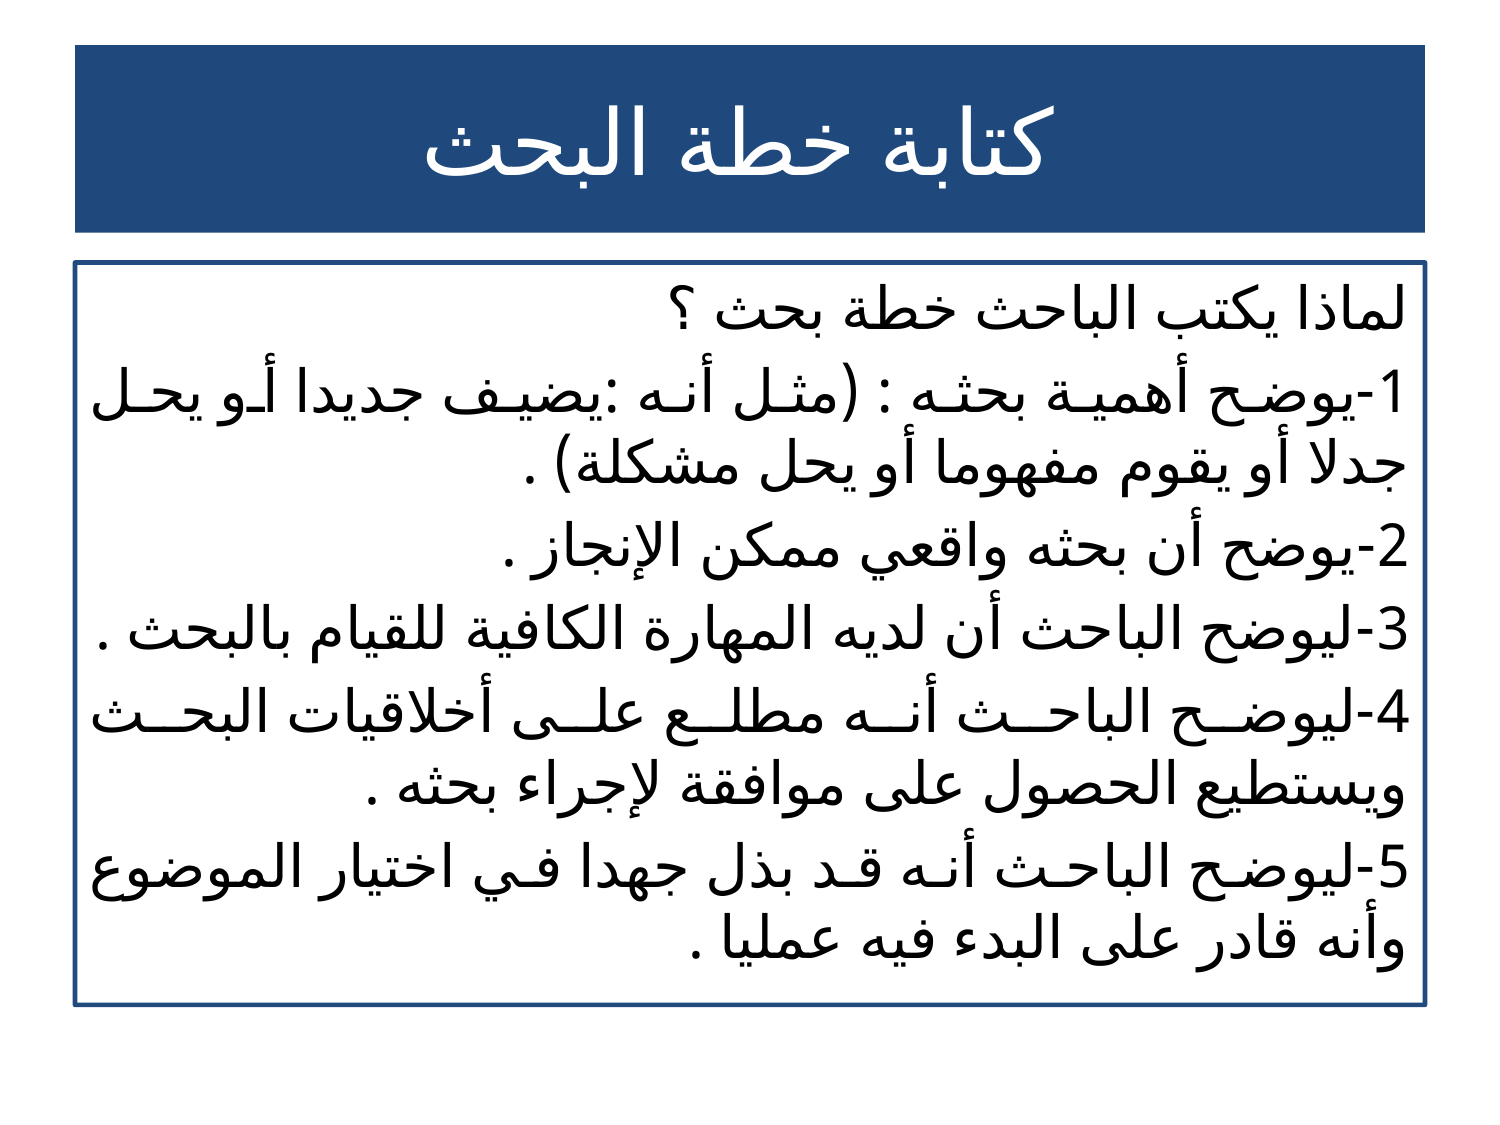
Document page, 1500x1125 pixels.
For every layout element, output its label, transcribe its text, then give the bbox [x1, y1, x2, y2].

title كتابة خطة البحث [75, 45, 1425, 233]
list لماذا يكتب الباحث خطة بحث ؟ 1-يوضح أهمية بحثه : (مثل أنه :يضيف جديدا أو يحل جدلا أو يقوم مفهوما أو يحل مشكلة) . 2-يوضح أن بحثه واقعي ممكن الإنجاز . 3-ليوضح الباحث أن لديه المهارة الكافية للقيام بالبحث . 4-ليوضح الباحث أنه مطلع على أخلاقيات البحث ويستطيع الحصول على موافقة لإجراء بحثه . 5-ليوضح الباحث أنه قد بذل جهدا في اختيار الموضوع وأنه قادر على البدء فيه عمليا . [75, 262, 1425, 1005]
